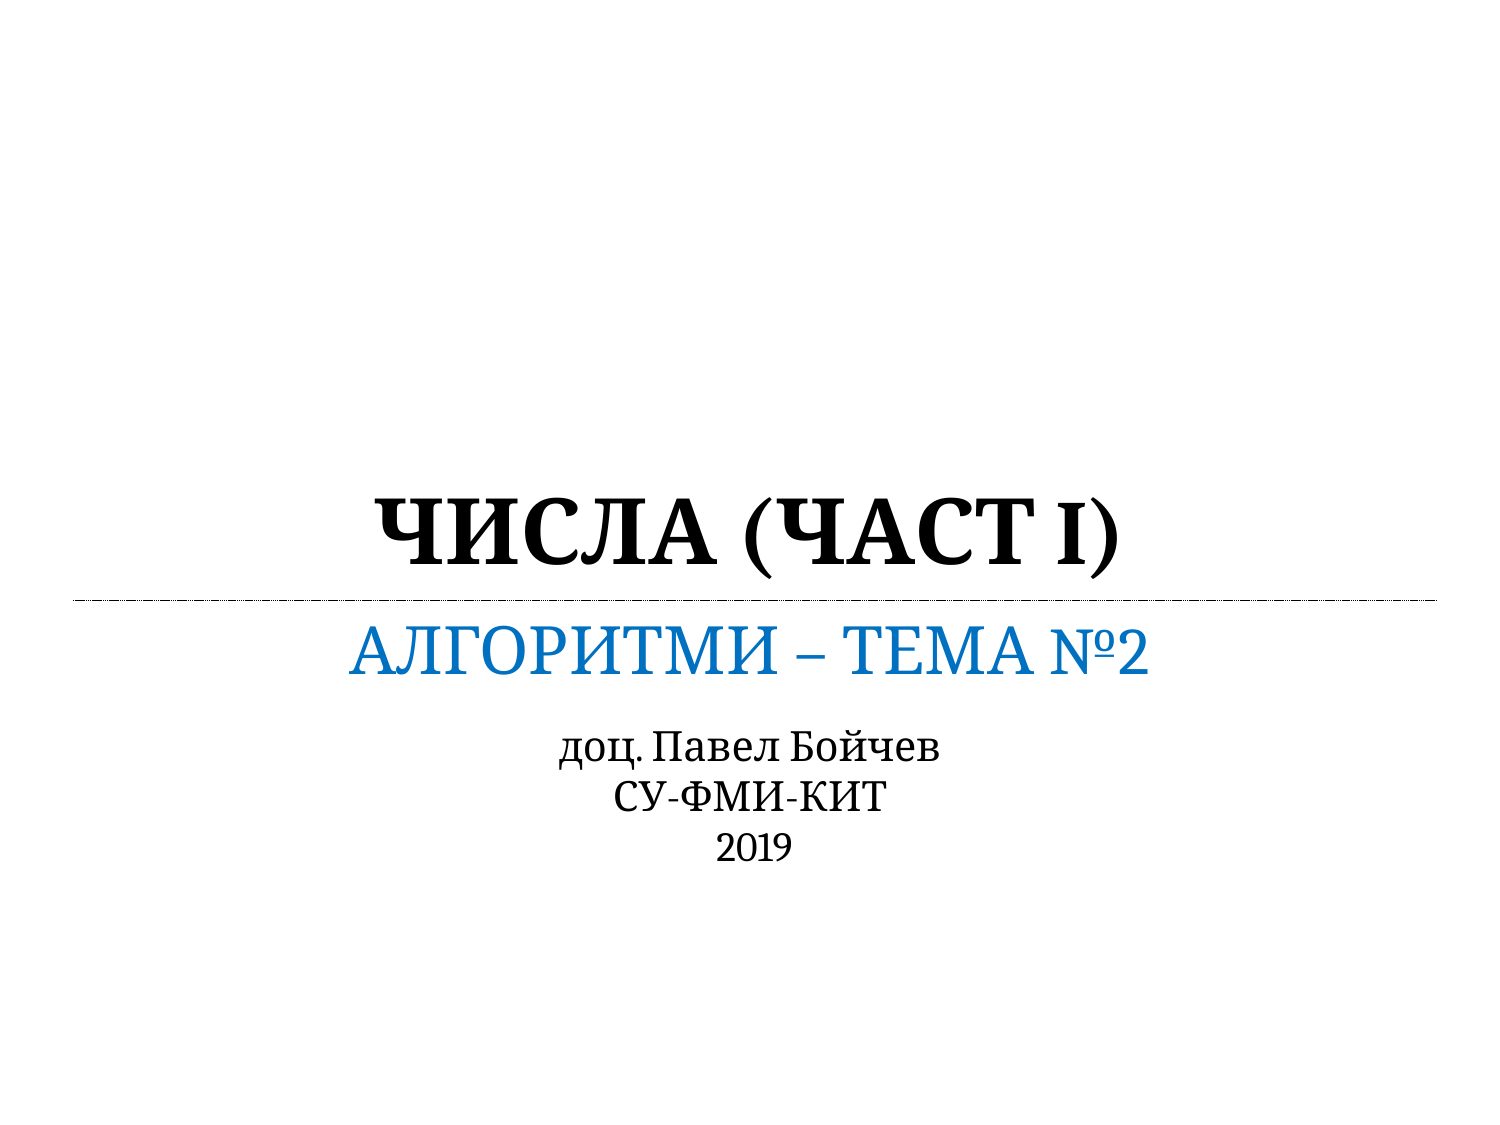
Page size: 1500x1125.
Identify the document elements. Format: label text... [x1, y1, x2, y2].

subtitle Алгоритми – тема №2 [0, 597, 1500, 716]
title Числа (част I) [0, 346, 1500, 594]
